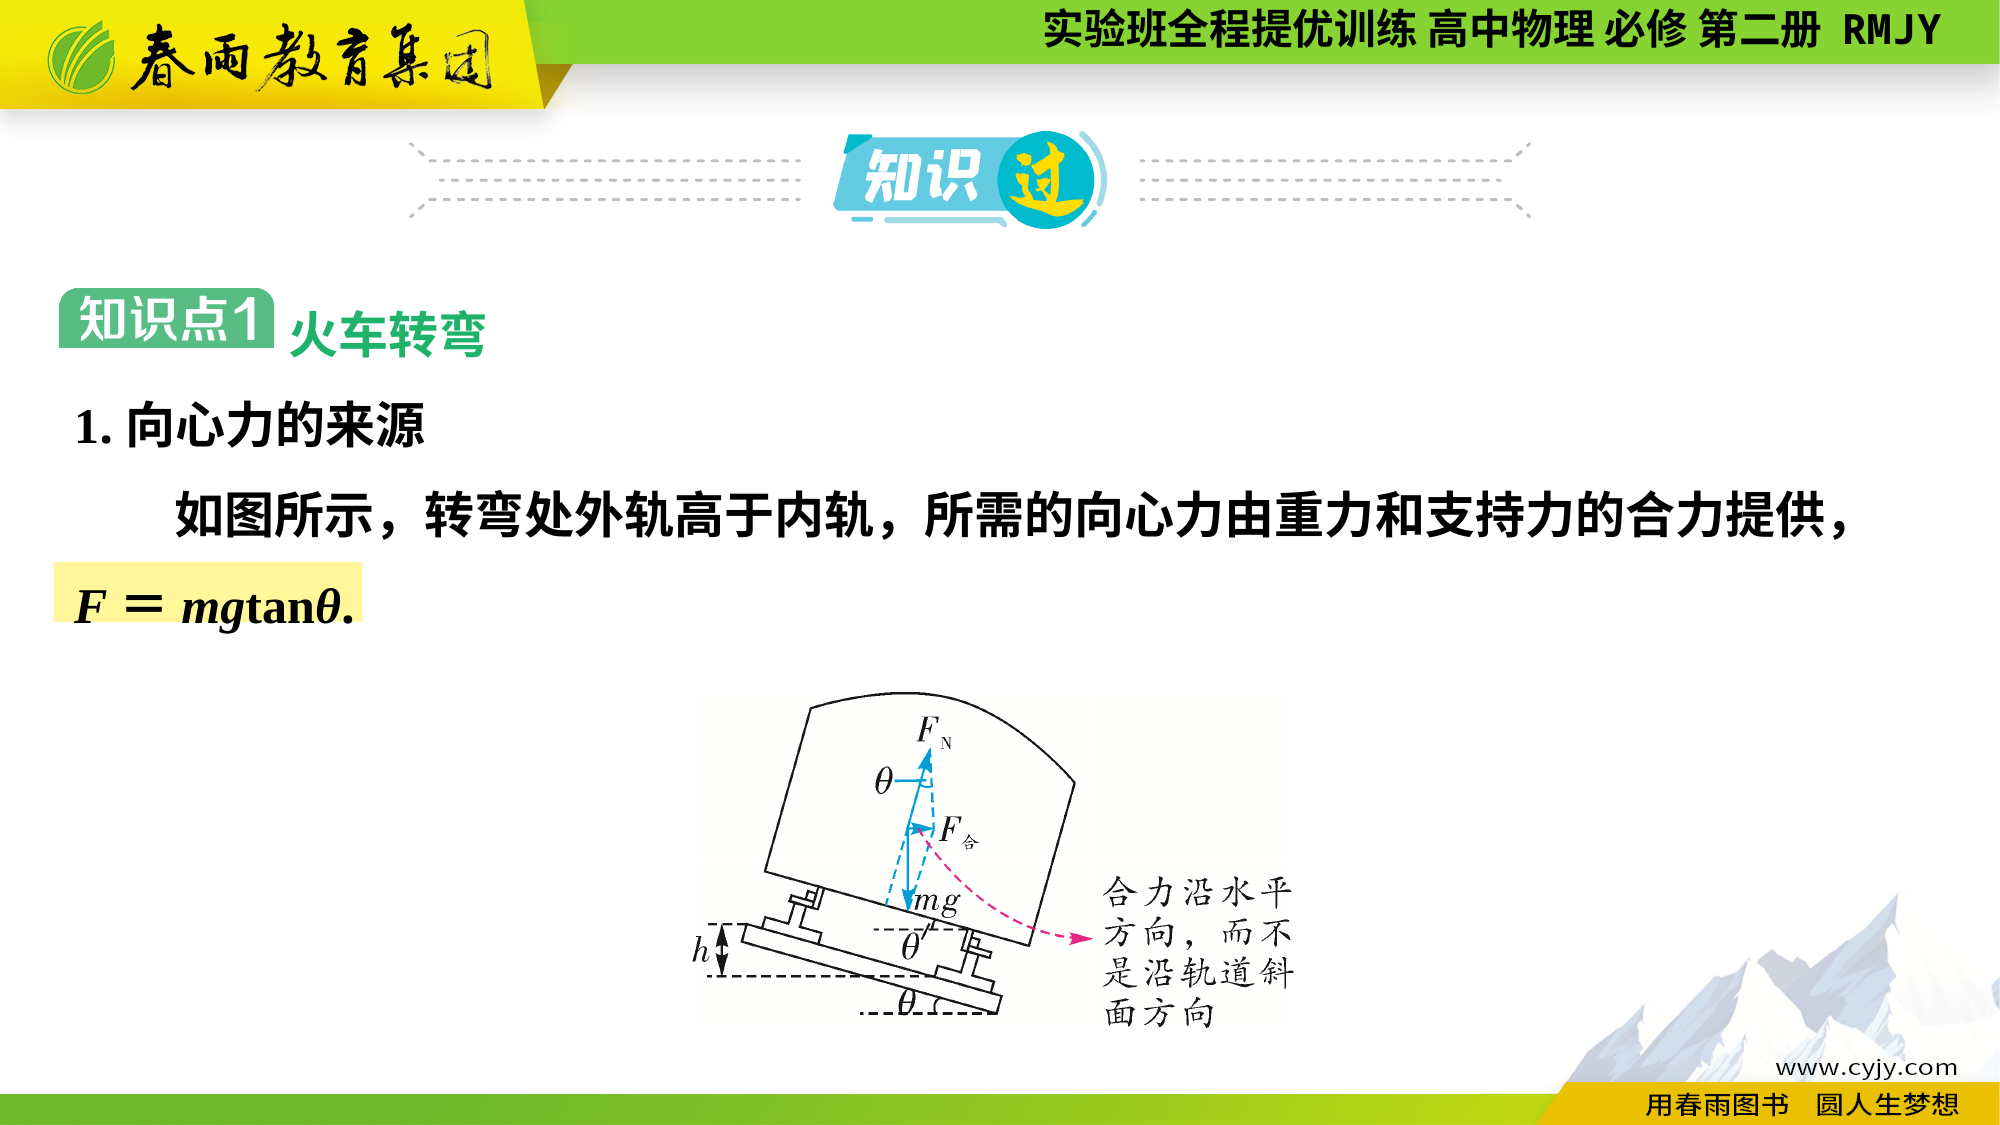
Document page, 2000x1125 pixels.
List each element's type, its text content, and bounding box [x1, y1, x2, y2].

list 火车转弯 1.向心力的来源 如图所示，转弯处外轨高于内轨，所需的向心力由重力和支持力的合力提供， F＝mgtanθ. [59, 266, 1944, 646]
picture [0, 0, 2000, 1125]
